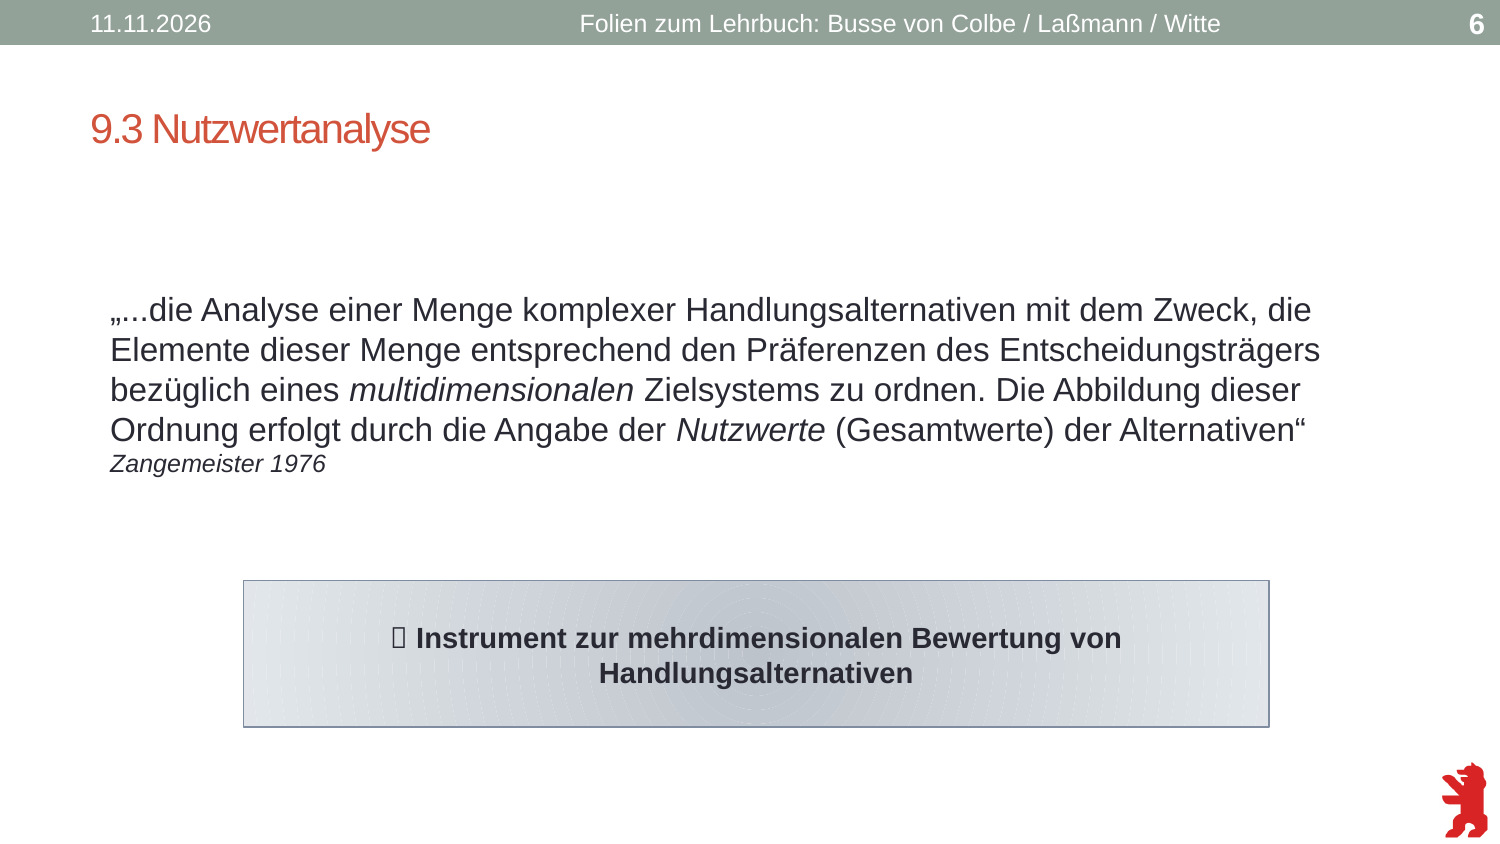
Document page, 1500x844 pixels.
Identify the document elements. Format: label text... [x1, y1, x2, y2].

title 9.3 Nutzwertanalyse [75, 65, 1500, 188]
text_box „...die Analyse einer Menge komplexer Handlungsalternativen mit dem Zweck, die Elemente dieser Menge entsprechend den Präferenzen des Entscheidungsträgers bezüglich eines multidimensionalen Zielsystems zu ordnen. Die Abbildung dieser Ordnung erfolgt durch die Angabe der Nutzwerte (Gesamtwerte) der Alternativen“ Zangemeister 1976 [95, 280, 1382, 485]
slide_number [75, 2, 550, 43]
text_box  Instrument zur mehrdimensionalen Bewertung von Handlungsalternativen [243, 580, 1270, 728]
slide_number 6 [1325, 2, 1500, 43]
footer Folien zum Lehrbuch: Busse von Colbe / Laßmann / Witte [562, 2, 1238, 43]
picture [1434, 760, 1500, 844]
